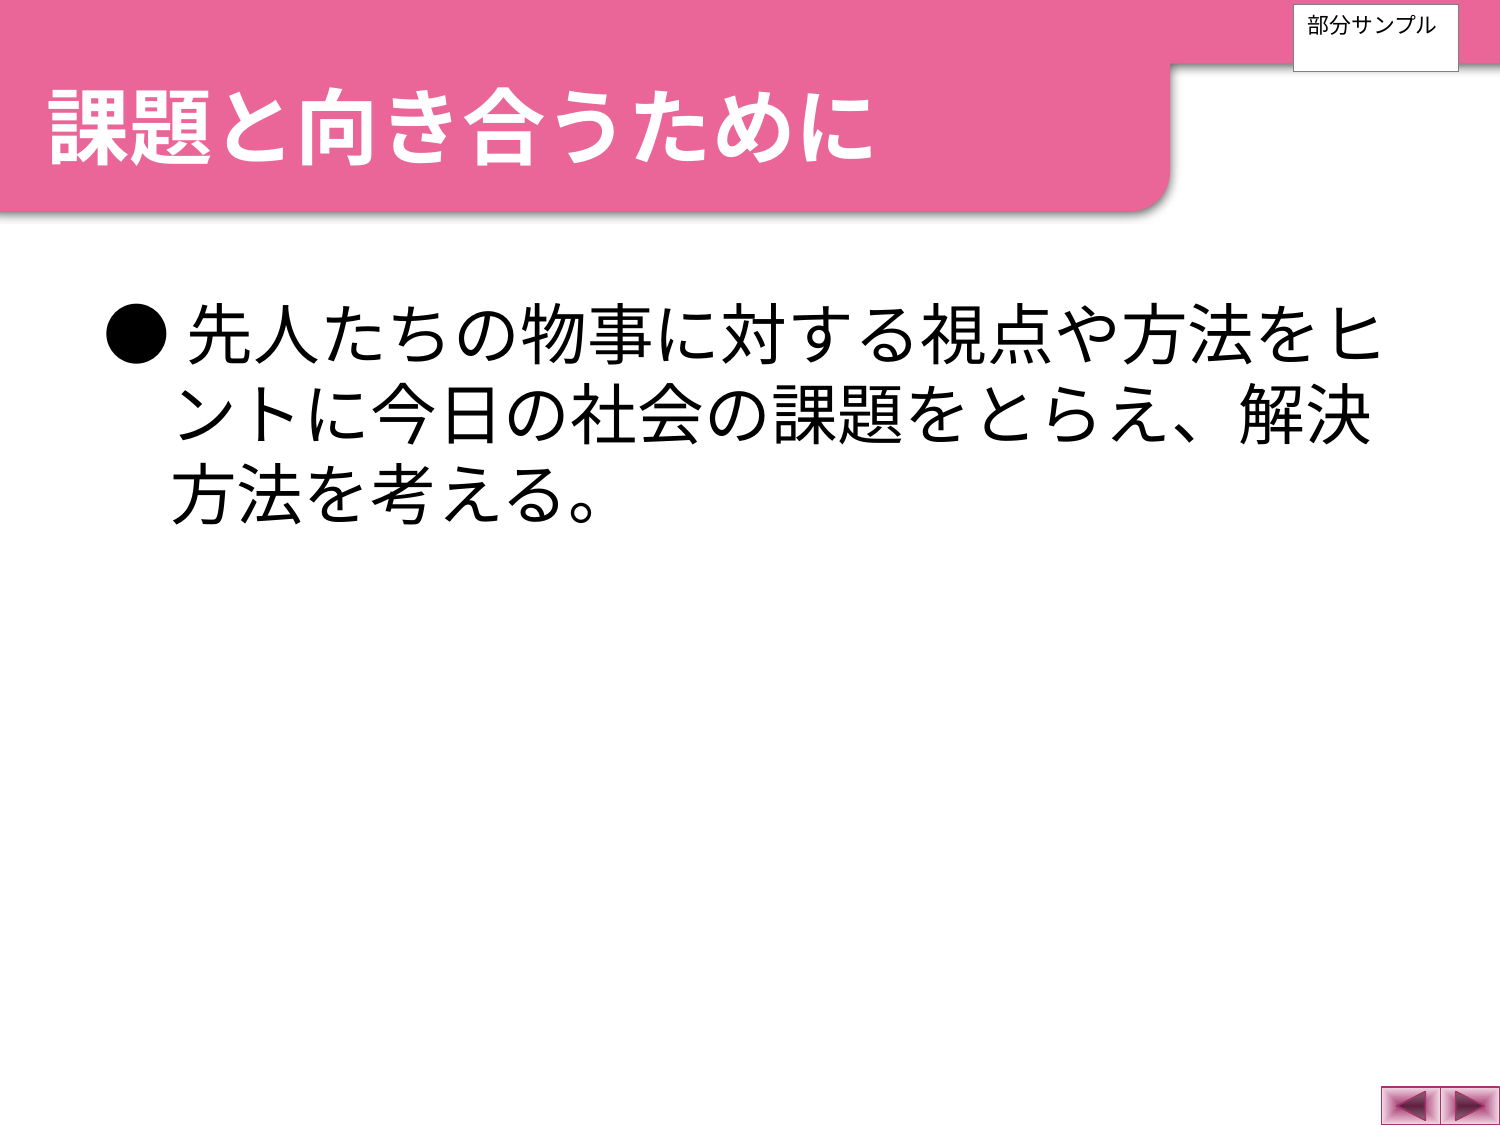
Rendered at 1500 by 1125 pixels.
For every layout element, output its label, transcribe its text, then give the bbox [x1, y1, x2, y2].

list ●先人たちの物事に対する視点や方法をヒントに今日の社会の課題をとらえ、解決方法を考える。 [103, 292, 1398, 1069]
text_box 課題と向き合うために [31, 53, 1094, 183]
text_box 部分サンプル [1293, 4, 1459, 72]
text_box [1440, 1086, 1500, 1125]
text_box [1381, 1086, 1440, 1125]
